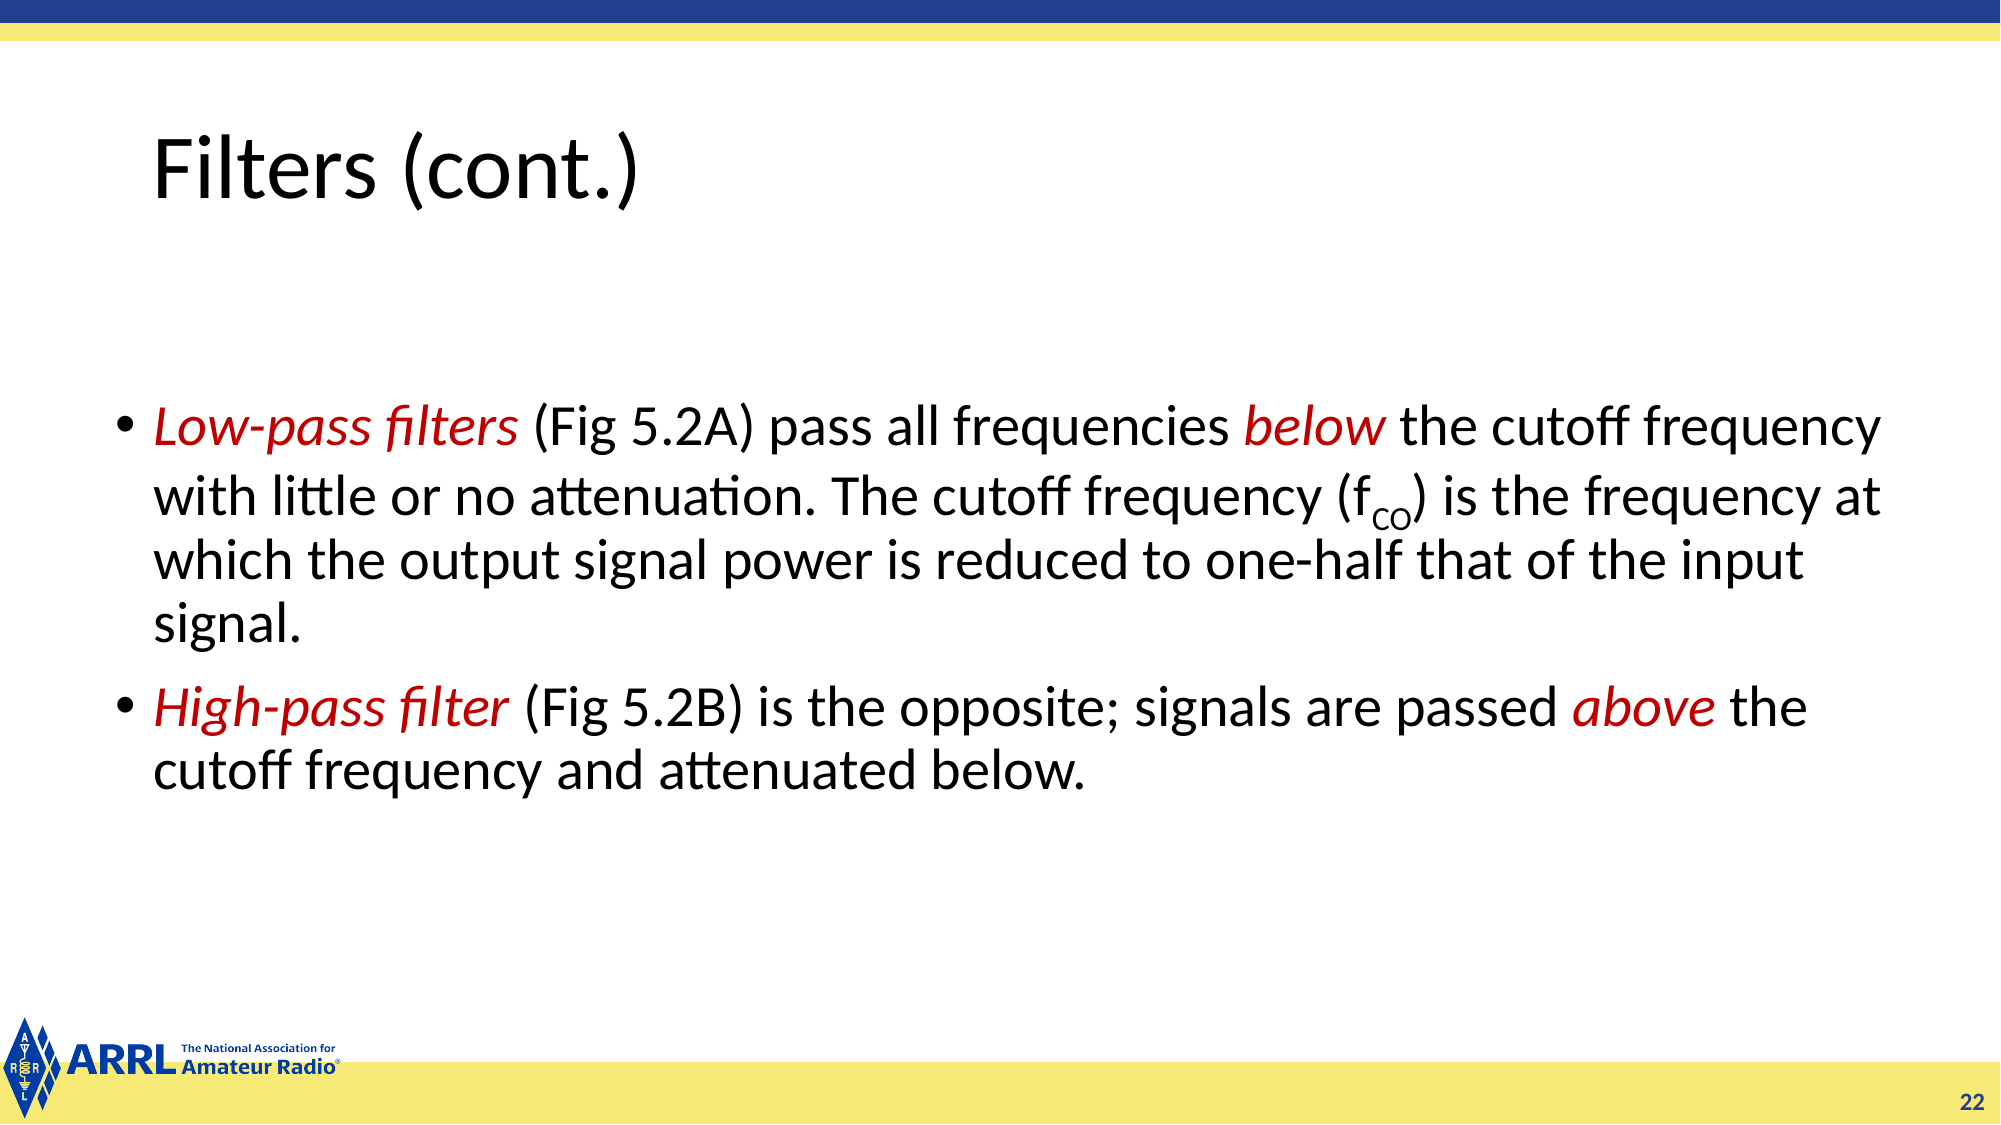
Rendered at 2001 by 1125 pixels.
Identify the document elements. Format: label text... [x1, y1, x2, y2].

list Low-pass filters (Fig 5.2A) pass all frequencies below the cutoff frequency with little or no attenuation. The cutoff frequency (fCO) is the frequency at which the output signal power is reduced to one-half that of the input signal. High-pass filter (Fig 5.2B) is the opposite; signals are passed above the cutoff frequency and attenuated below. [100, 387, 1901, 1075]
picture [1, 1015, 342, 1121]
title Filters (cont.) [137, 59, 1863, 278]
